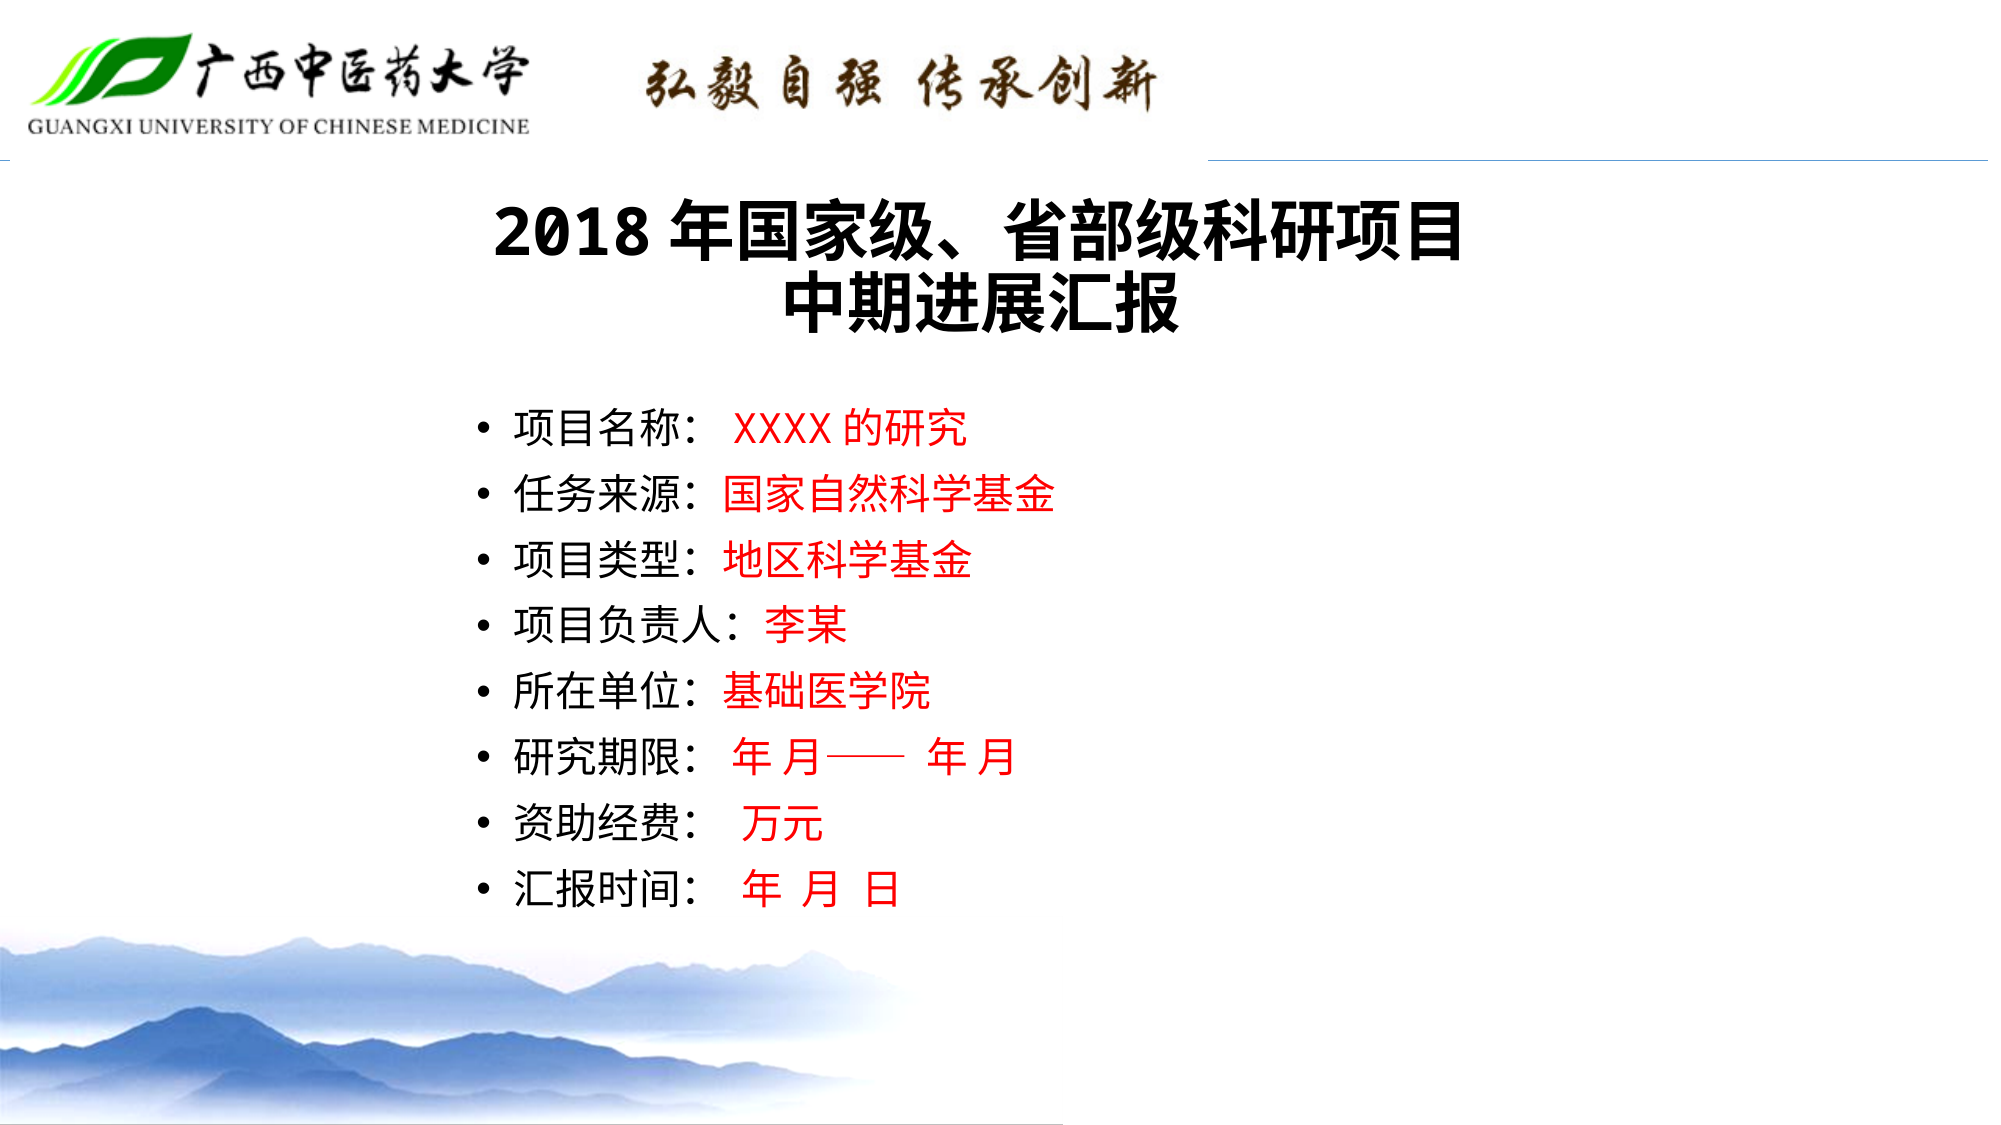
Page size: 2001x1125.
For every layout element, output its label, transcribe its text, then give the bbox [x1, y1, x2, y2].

text_box 2018年国家级、省部级科研项目 中期进展汇报 [295, 190, 1667, 400]
picture [0, 915, 1064, 1125]
text_box 项目名称：XXXX的研究 任务来源：国家自然科学基金 项目类型：地区科学基金 项目负责人：李某 所在单位：基础医学院 研究期限： 年 月—— 年 月 资助经费： 万元 汇报时间： 年 月 日 [461, 400, 1667, 946]
picture [10, 11, 1208, 161]
